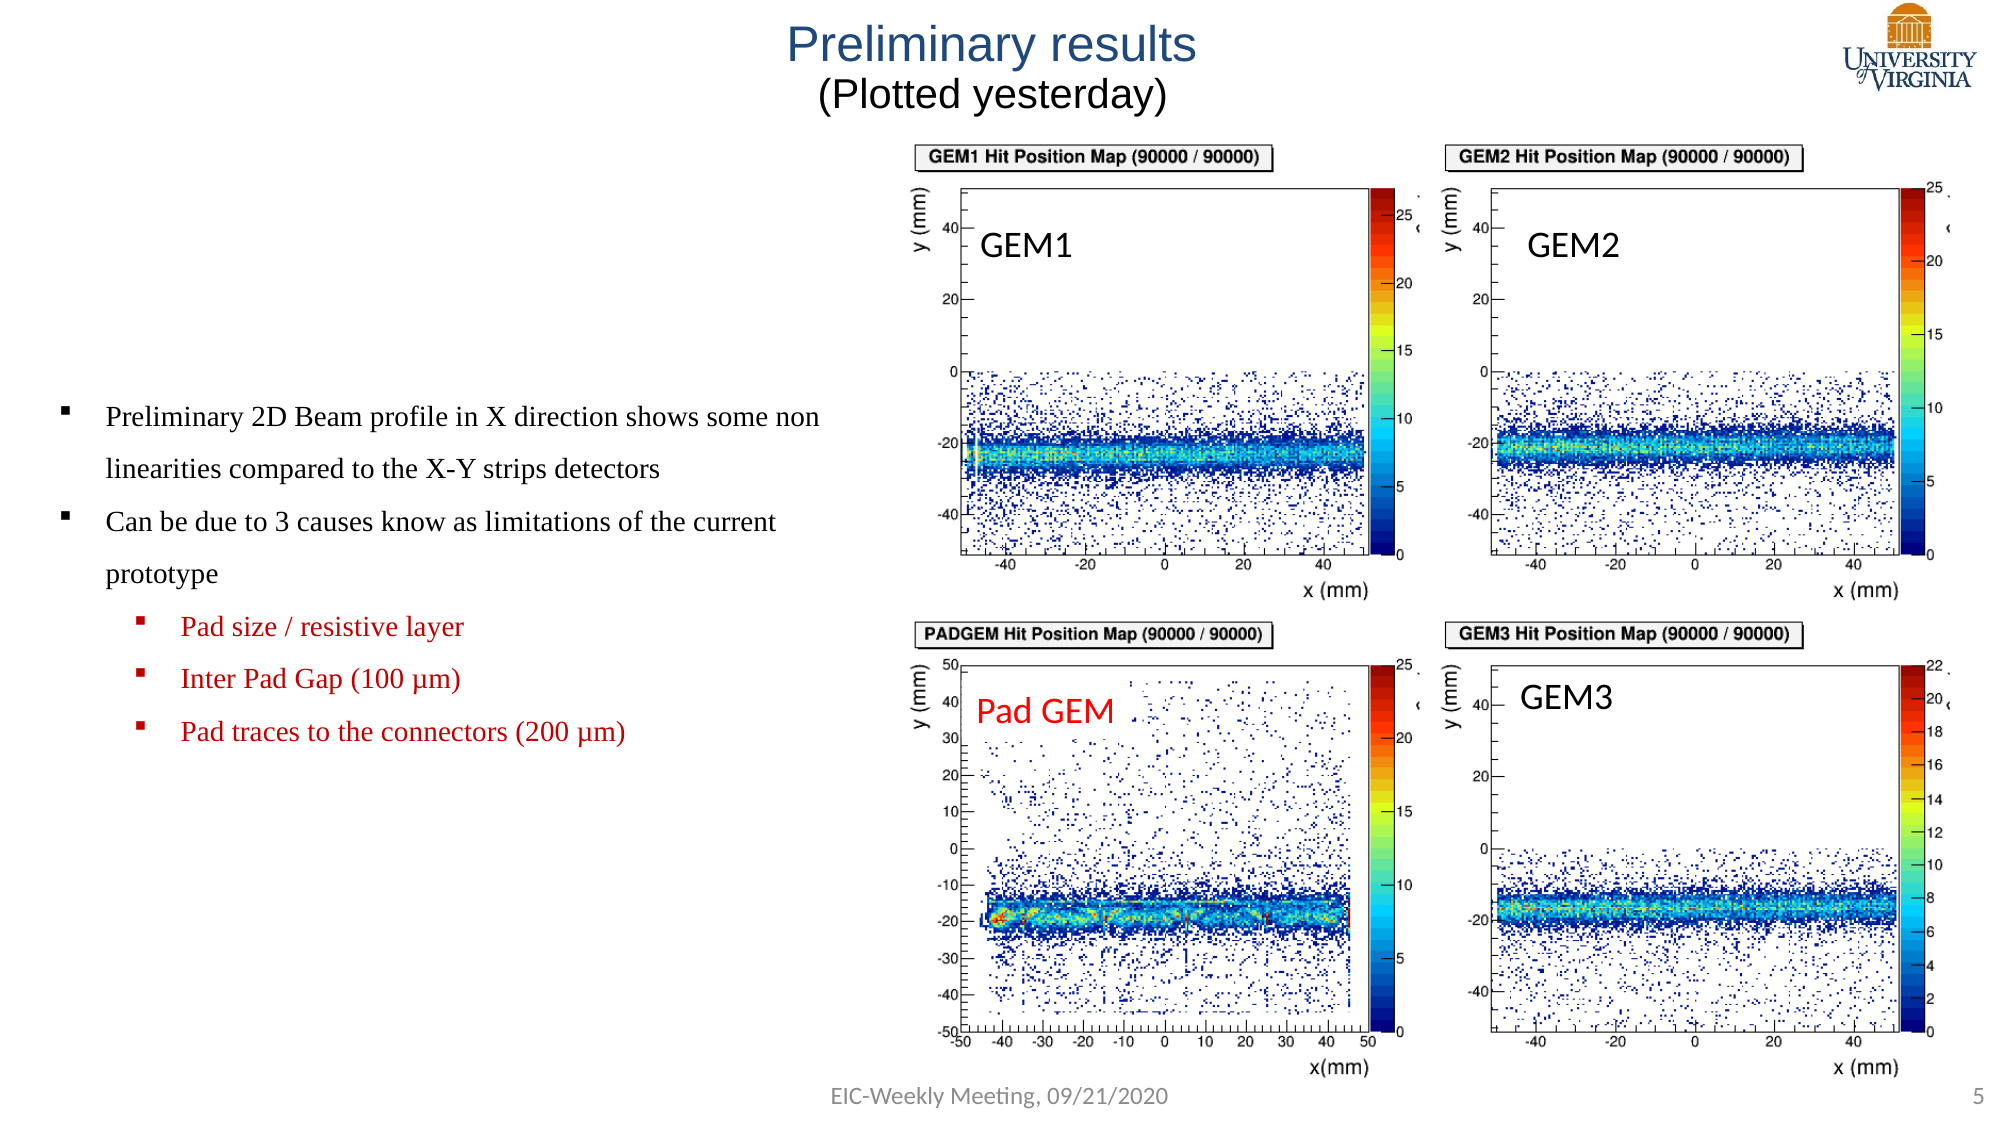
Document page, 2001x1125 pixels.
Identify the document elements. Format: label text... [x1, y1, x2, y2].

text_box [902, 136, 1954, 1087]
footer EIC-Weekly Meeting, 09/21/2020 [683, 1065, 1317, 1125]
text_box Preliminary 2D Beam profile in X direction shows some non linearities compared to the X-Y strips detectors Can be due to 3 causes know as limitations of the current prototype Pad size / resistive layer Inter Pad Gap (100 µm) Pad traces to the connectors (200 µm) [44, 372, 890, 755]
text_box Preliminary results (Plotted yesterday) [0, 0, 1998, 137]
slide_number 5 [1533, 1065, 2000, 1125]
